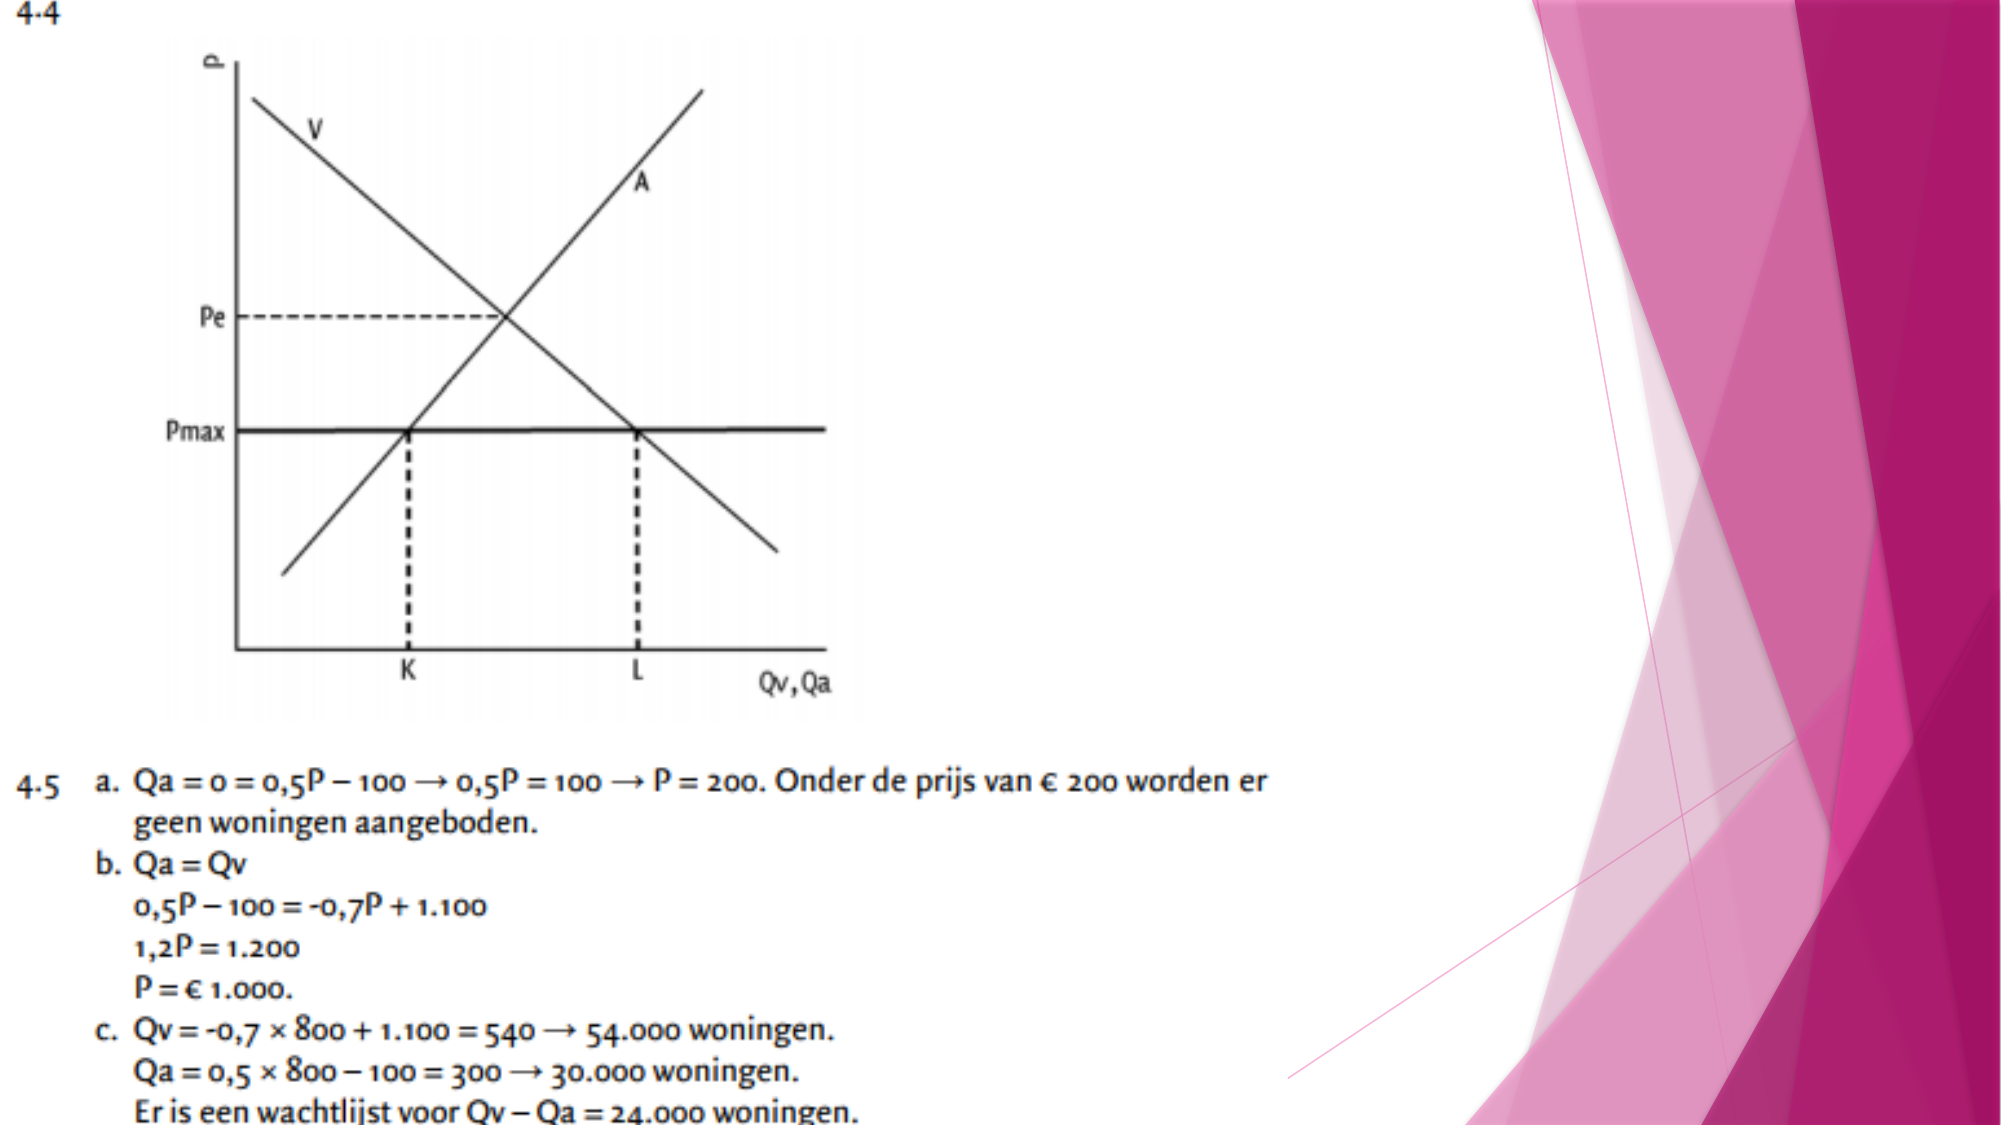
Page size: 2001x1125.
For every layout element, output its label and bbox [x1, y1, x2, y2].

picture [0, 0, 1289, 1125]
